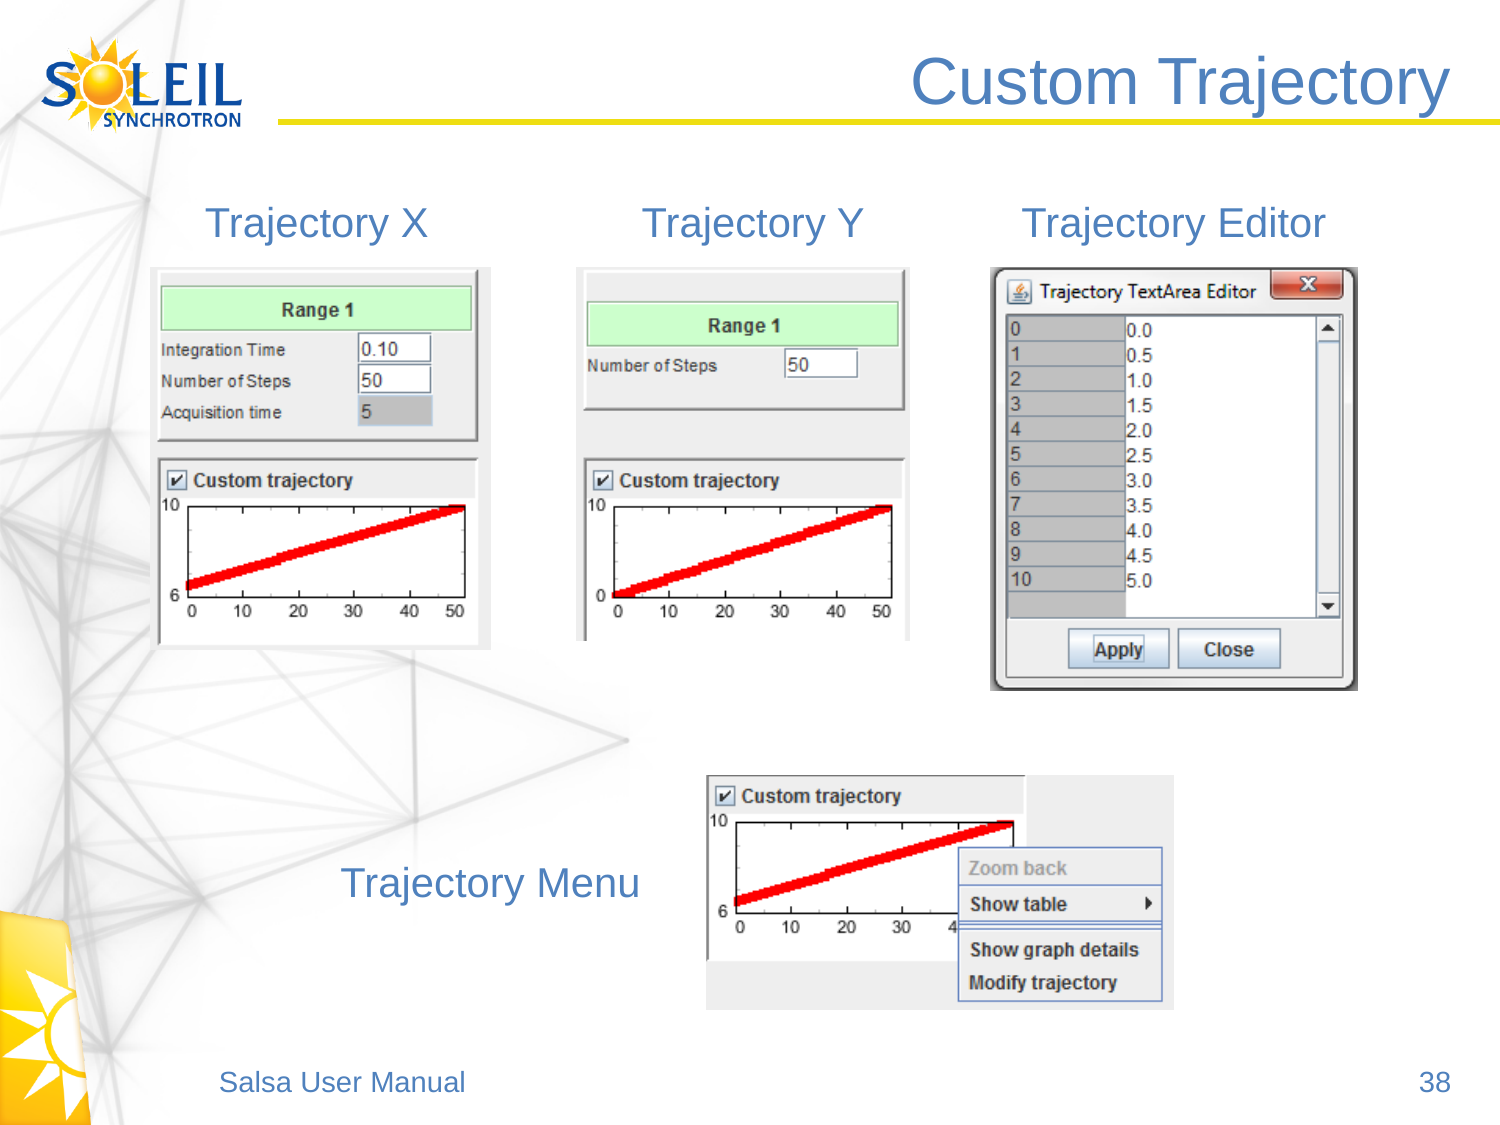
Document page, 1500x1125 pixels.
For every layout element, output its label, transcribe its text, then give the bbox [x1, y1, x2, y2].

text_box Trajectory Editor [997, 188, 1351, 265]
text_box Trajectory X [150, 188, 484, 266]
title Custom Trajectory [277, 31, 1467, 125]
text_box Trajectory Menu [314, 848, 668, 934]
text_box Trajectory Y [576, 188, 930, 274]
picture [0, 0, 1500, 1125]
text_box Salsa User Manual 38 [100, 1046, 1467, 1116]
